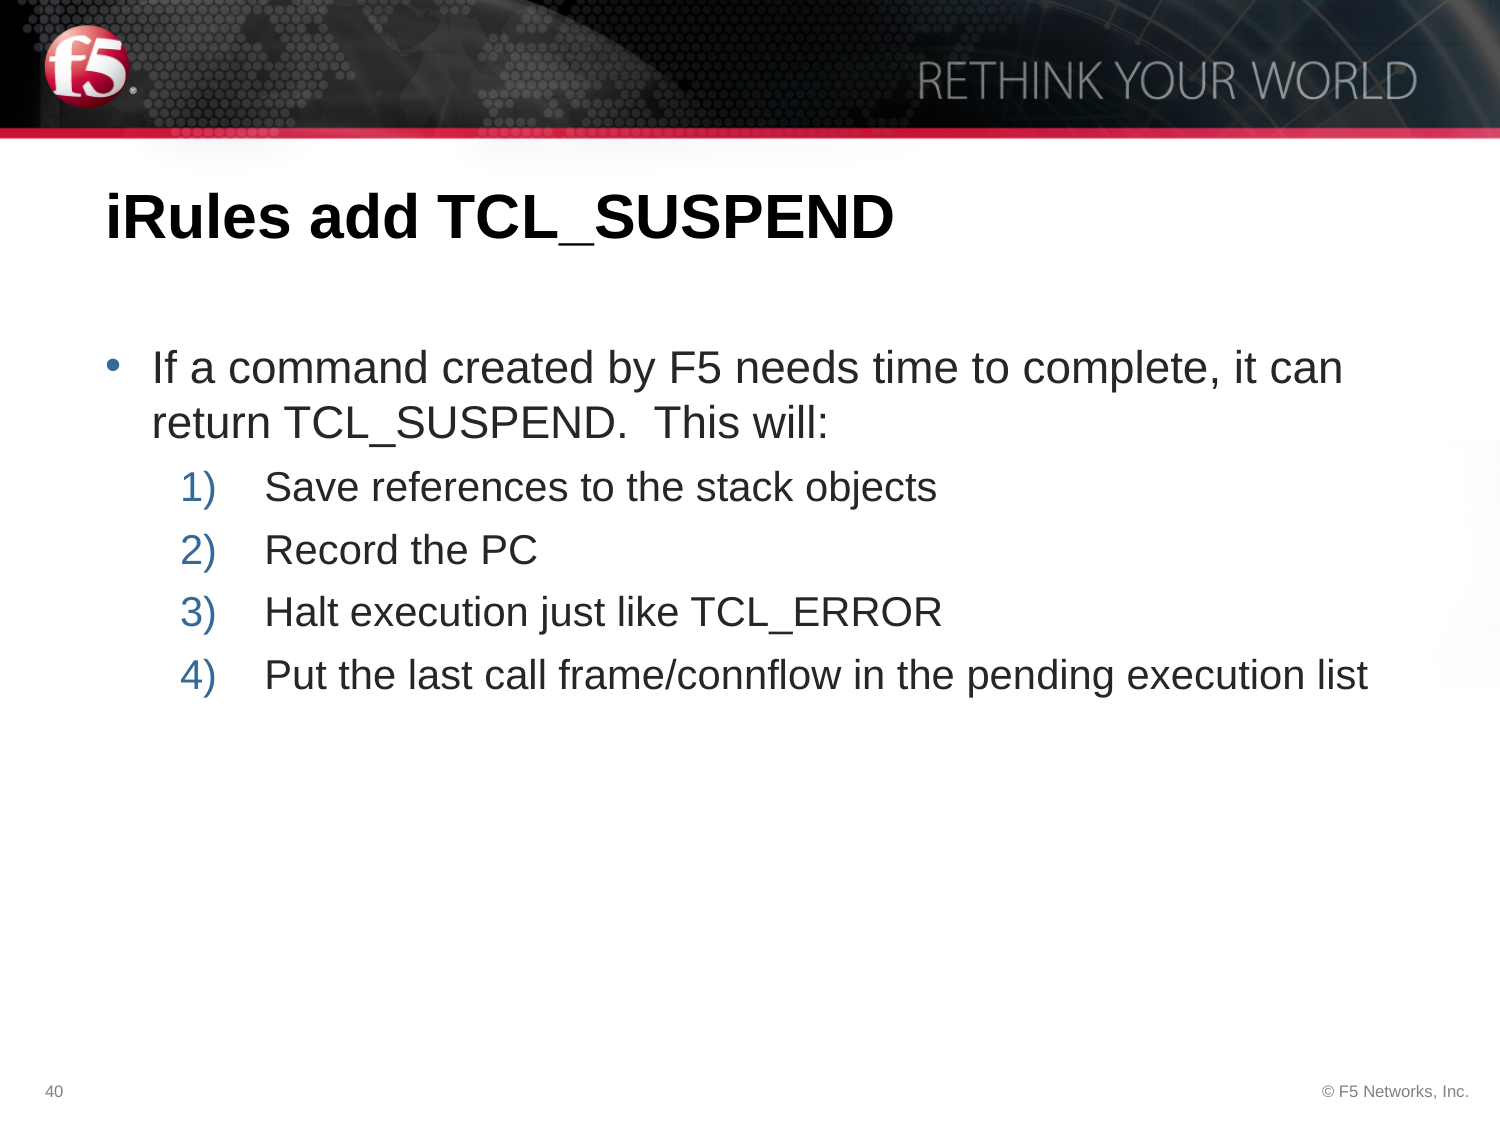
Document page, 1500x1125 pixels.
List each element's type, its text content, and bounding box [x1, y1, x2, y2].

picture [0, 0, 1500, 1125]
list If a command created by F5 needs time to complete, it can return TCL_SUSPEND. This will: Save references to the stack objects Record the PC Halt execution just like TCL_ERROR Put the last call frame/connflow in the pending execution list [105, 337, 1395, 1028]
title iRules add TCL_SUSPEND [104, 179, 1396, 331]
